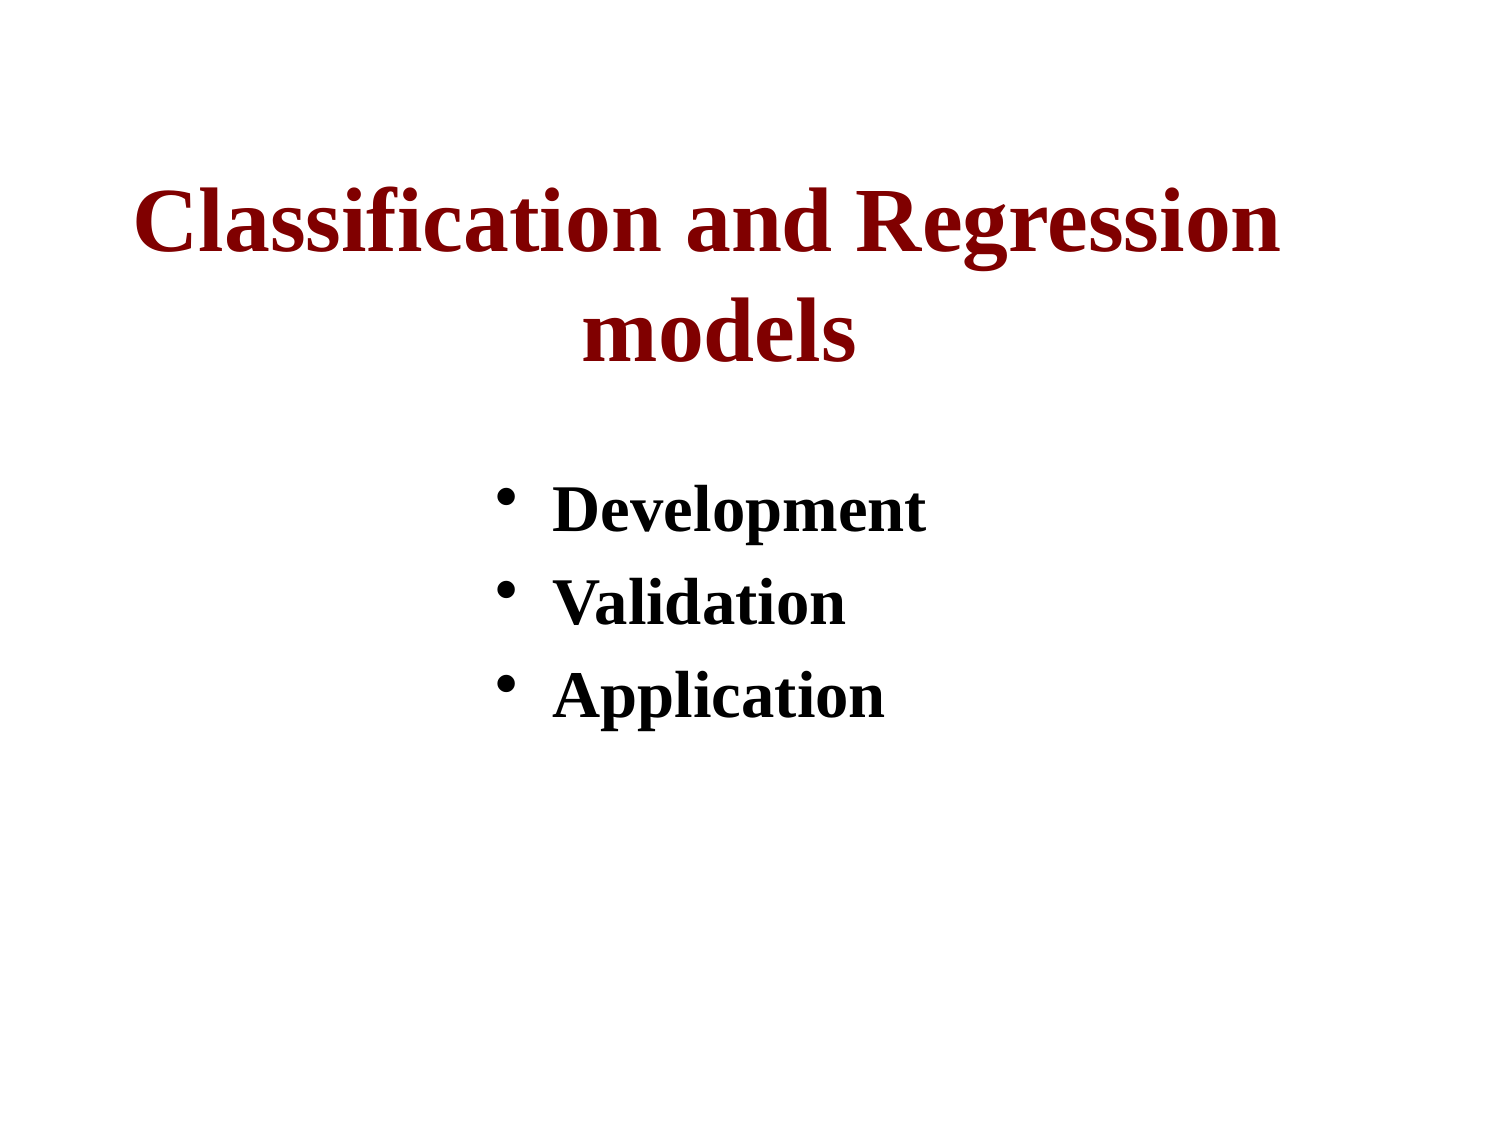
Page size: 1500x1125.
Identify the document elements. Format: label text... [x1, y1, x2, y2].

subtitle Development Validation Application [480, 457, 1161, 895]
title Classification and Regression models [82, 175, 1357, 364]
